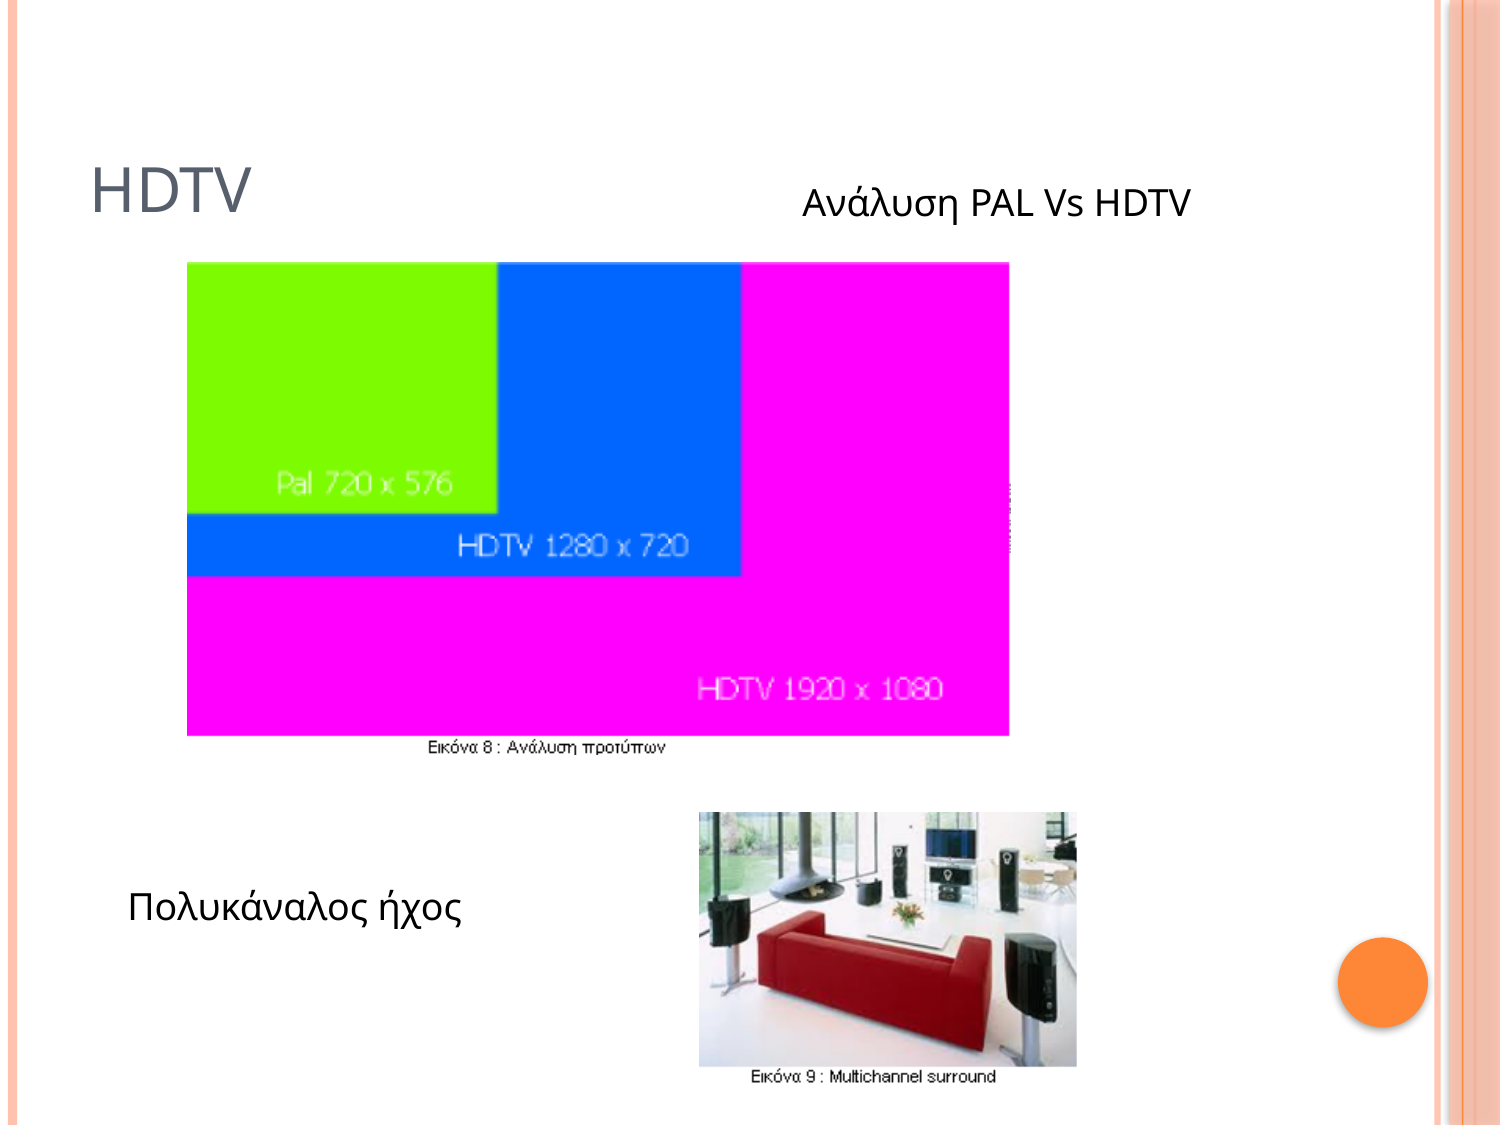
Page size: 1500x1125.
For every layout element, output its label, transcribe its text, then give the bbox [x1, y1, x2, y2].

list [186, 261, 1012, 756]
picture [699, 811, 1089, 1089]
title Hdtv [75, 45, 1300, 233]
text_box Πολυκάναλος ήχος [112, 875, 638, 935]
text_box Ανάλυση PAL Vs HDTV [787, 171, 1275, 232]
